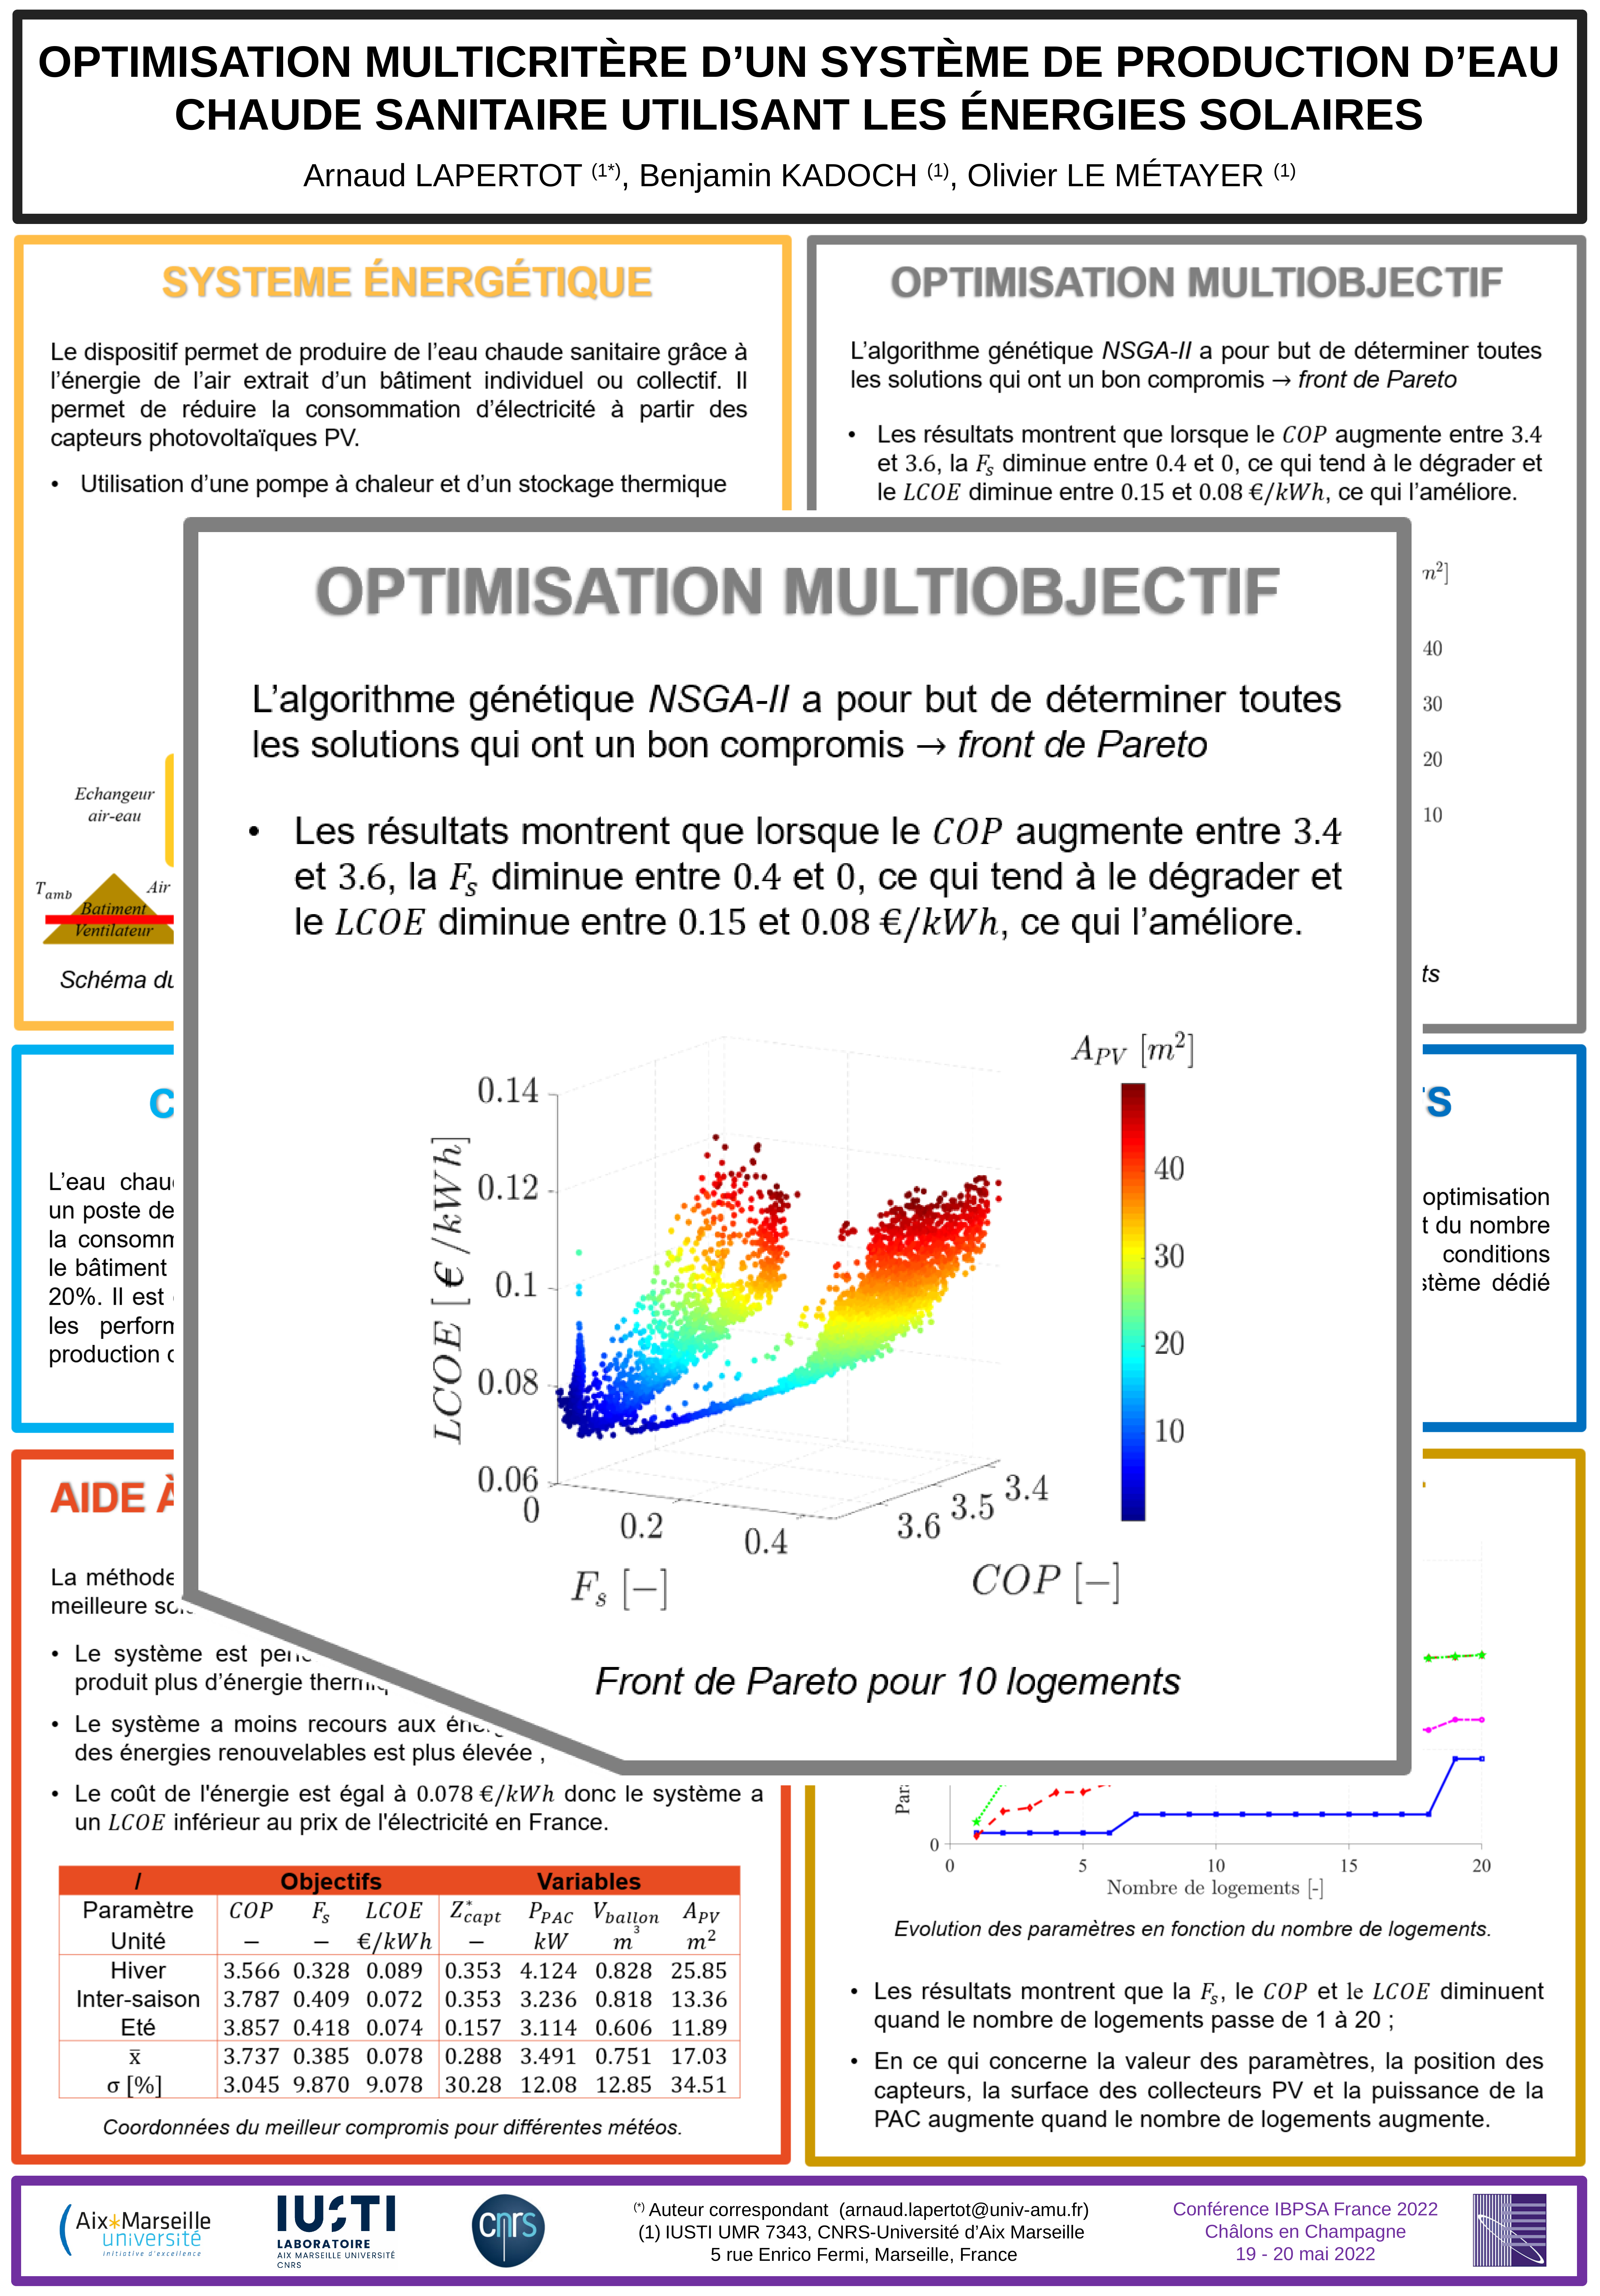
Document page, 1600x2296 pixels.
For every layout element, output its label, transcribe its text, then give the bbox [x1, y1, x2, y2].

picture [55, 2191, 215, 2271]
text_box Conférence IBPSA France 2022 Châlons en Champagne 19 - 20 mai 2022 [1143, 2195, 1469, 2267]
text_box [16, 2180, 1583, 2282]
picture [1473, 2194, 1548, 2267]
picture [5, 231, 1594, 2174]
text_box OPTIMISATION MULTICRITÈRE D’UN SYSTÈME DE PRODUCTION D’EAU CHAUDE SANITAIRE UTILISANT LES ÉNERGIES SOLAIRES Arnaud LAPERTOT (1*), Benjamin KADOCH (1), Olivier LE MÉTAYER (1) [17, 14, 1583, 219]
text_box (*) Auteur correspondant (arnaud.lapertot@univ-amu.fr) IUSTI UMR 7343, CNRS-Université d’Aix Marseille 5 rue Enrico Fermi, Marseille, France [607, 2195, 1117, 2267]
picture [274, 2193, 398, 2270]
picture [469, 2191, 547, 2270]
